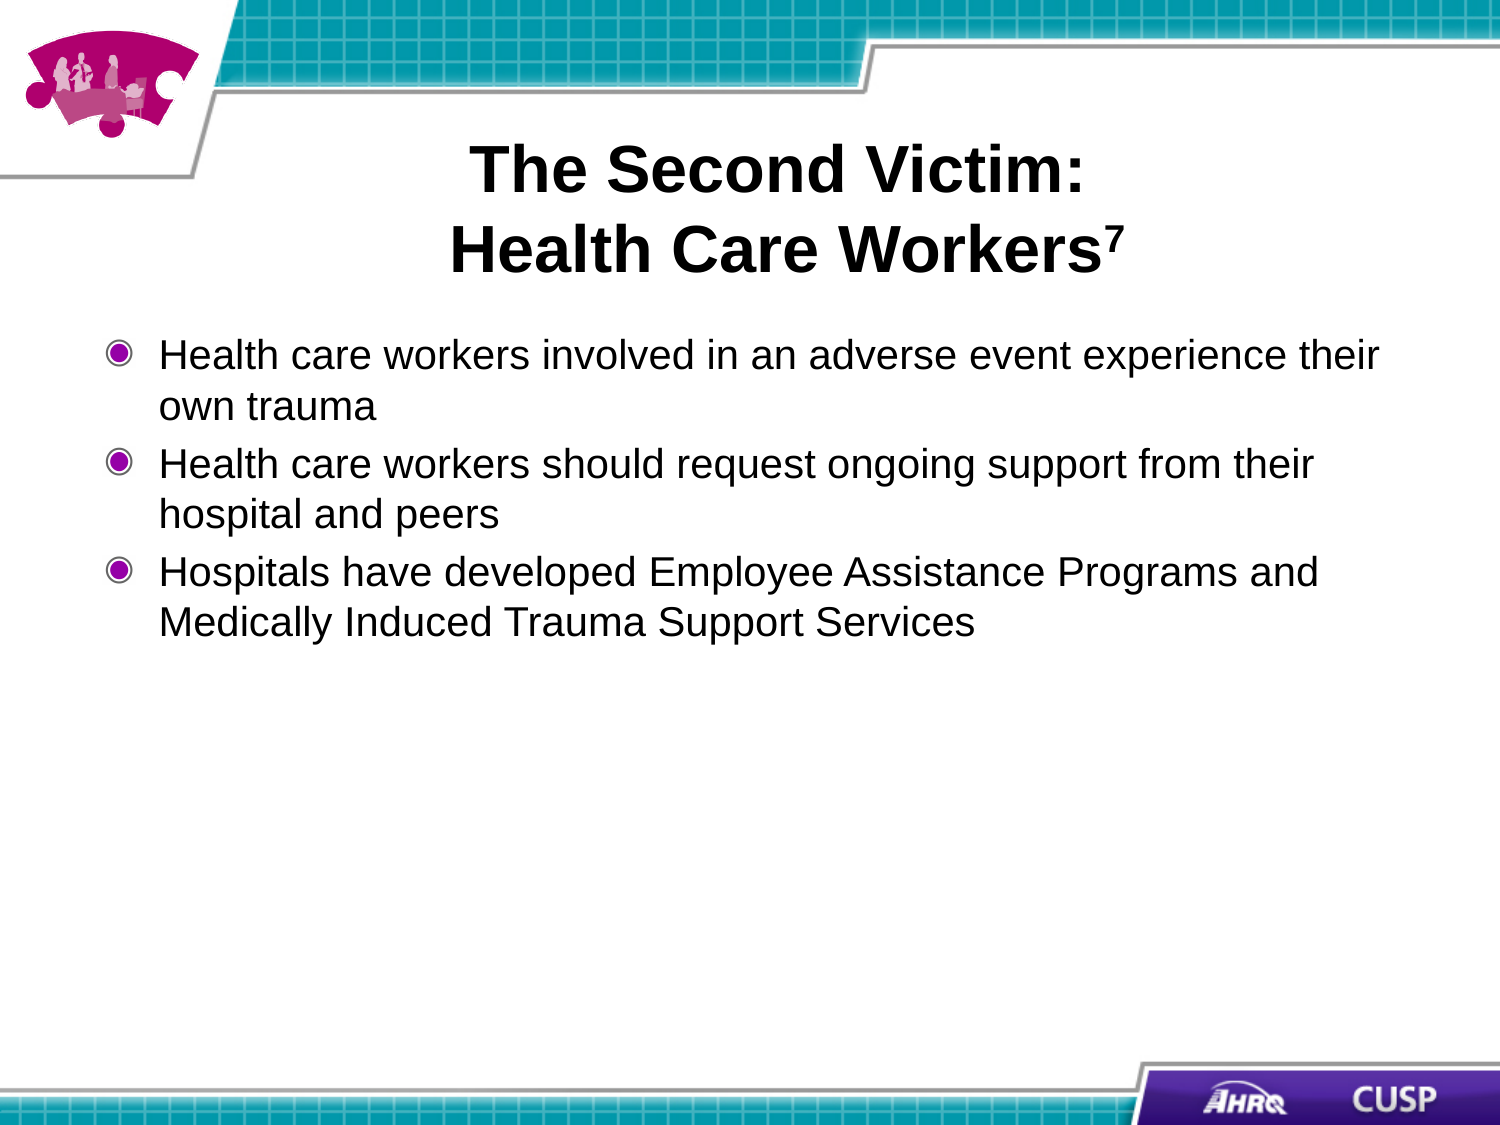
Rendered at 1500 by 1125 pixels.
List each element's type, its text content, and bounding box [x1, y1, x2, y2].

list Health care workers involved in an adverse event experience their own trauma Health care workers should request ongoing support from their hospital and peers Hospitals have developed Employee Assistance Programs and Medically Induced Trauma Support Services [87, 262, 1425, 938]
title The Second Victim: Health Care Workers7 [162, 112, 1413, 262]
picture [0, 0, 1500, 1125]
